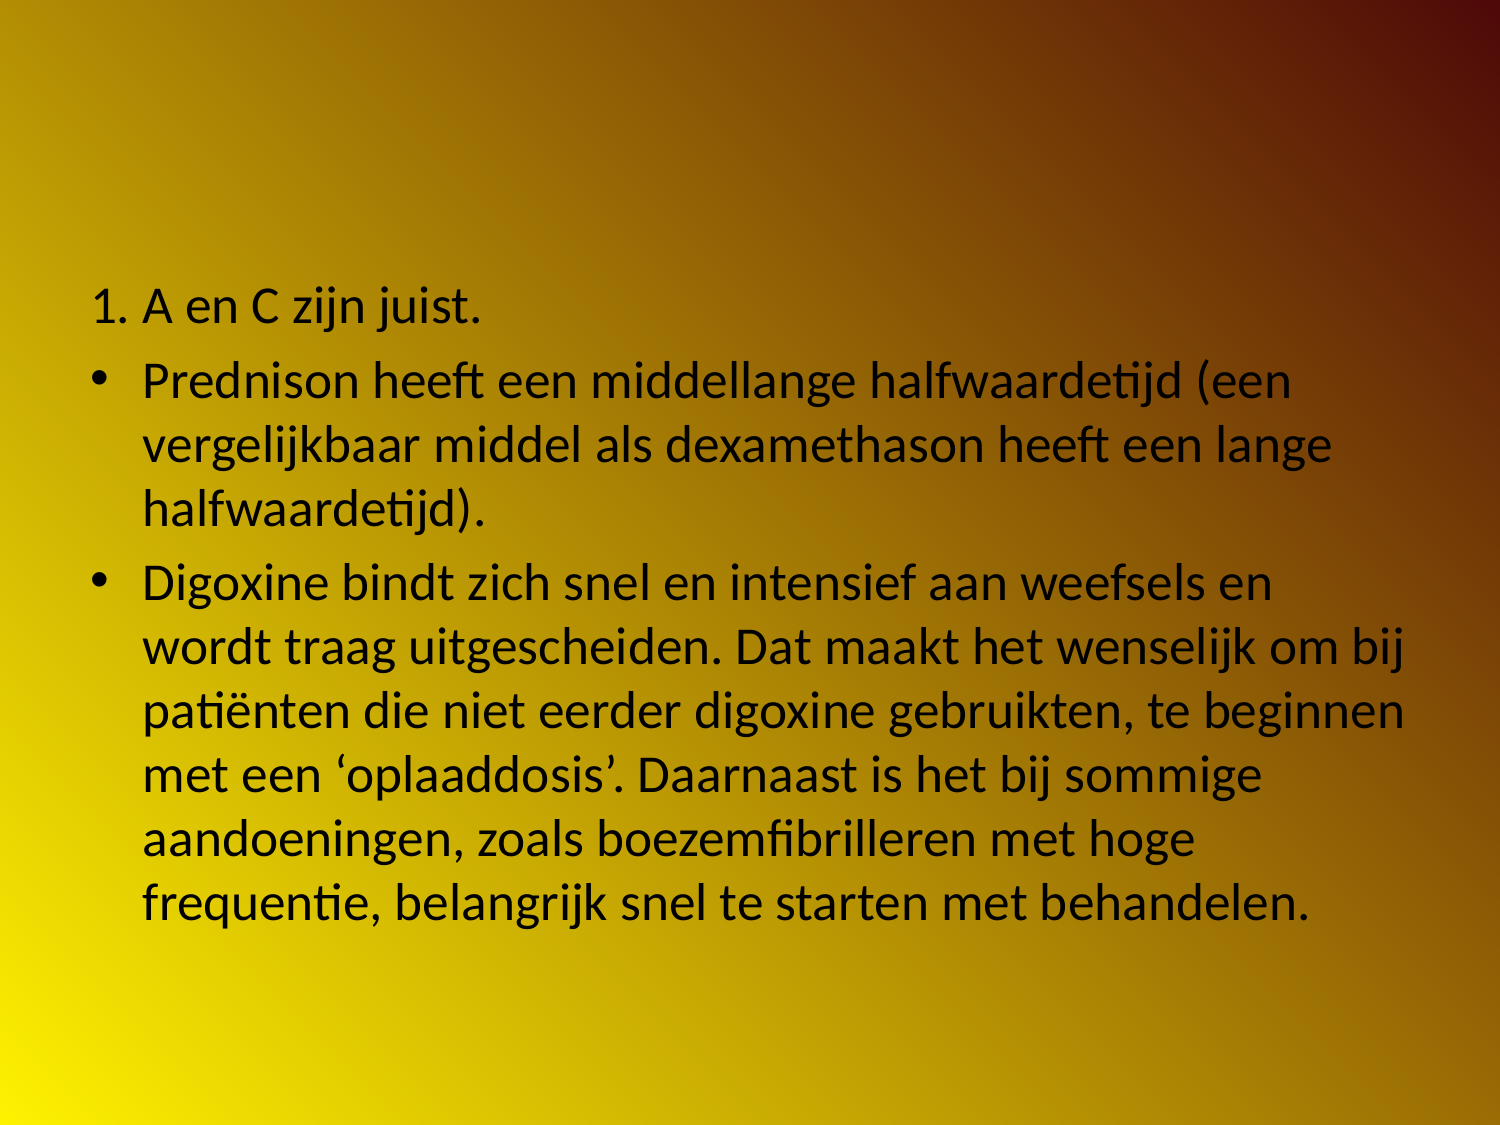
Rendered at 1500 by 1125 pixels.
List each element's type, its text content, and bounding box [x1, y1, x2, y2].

list 1. A en C zijn juist. Prednison heeft een middellange halfwaardetijd (een vergelijkbaar middel als dexamethason heeft een lange halfwaardetijd). Digoxine bindt zich snel en intensief aan weefsels en wordt traag uitgescheiden. Dat maakt het wenselijk om bij patiënten die niet eerder digoxine gebruikten, te beginnen met een ‘oplaaddosis’. Daarnaast is het bij sommige aandoeningen, zoals boezemfibrilleren met hoge frequentie, belangrijk snel te starten met behandelen. [75, 262, 1425, 1005]
